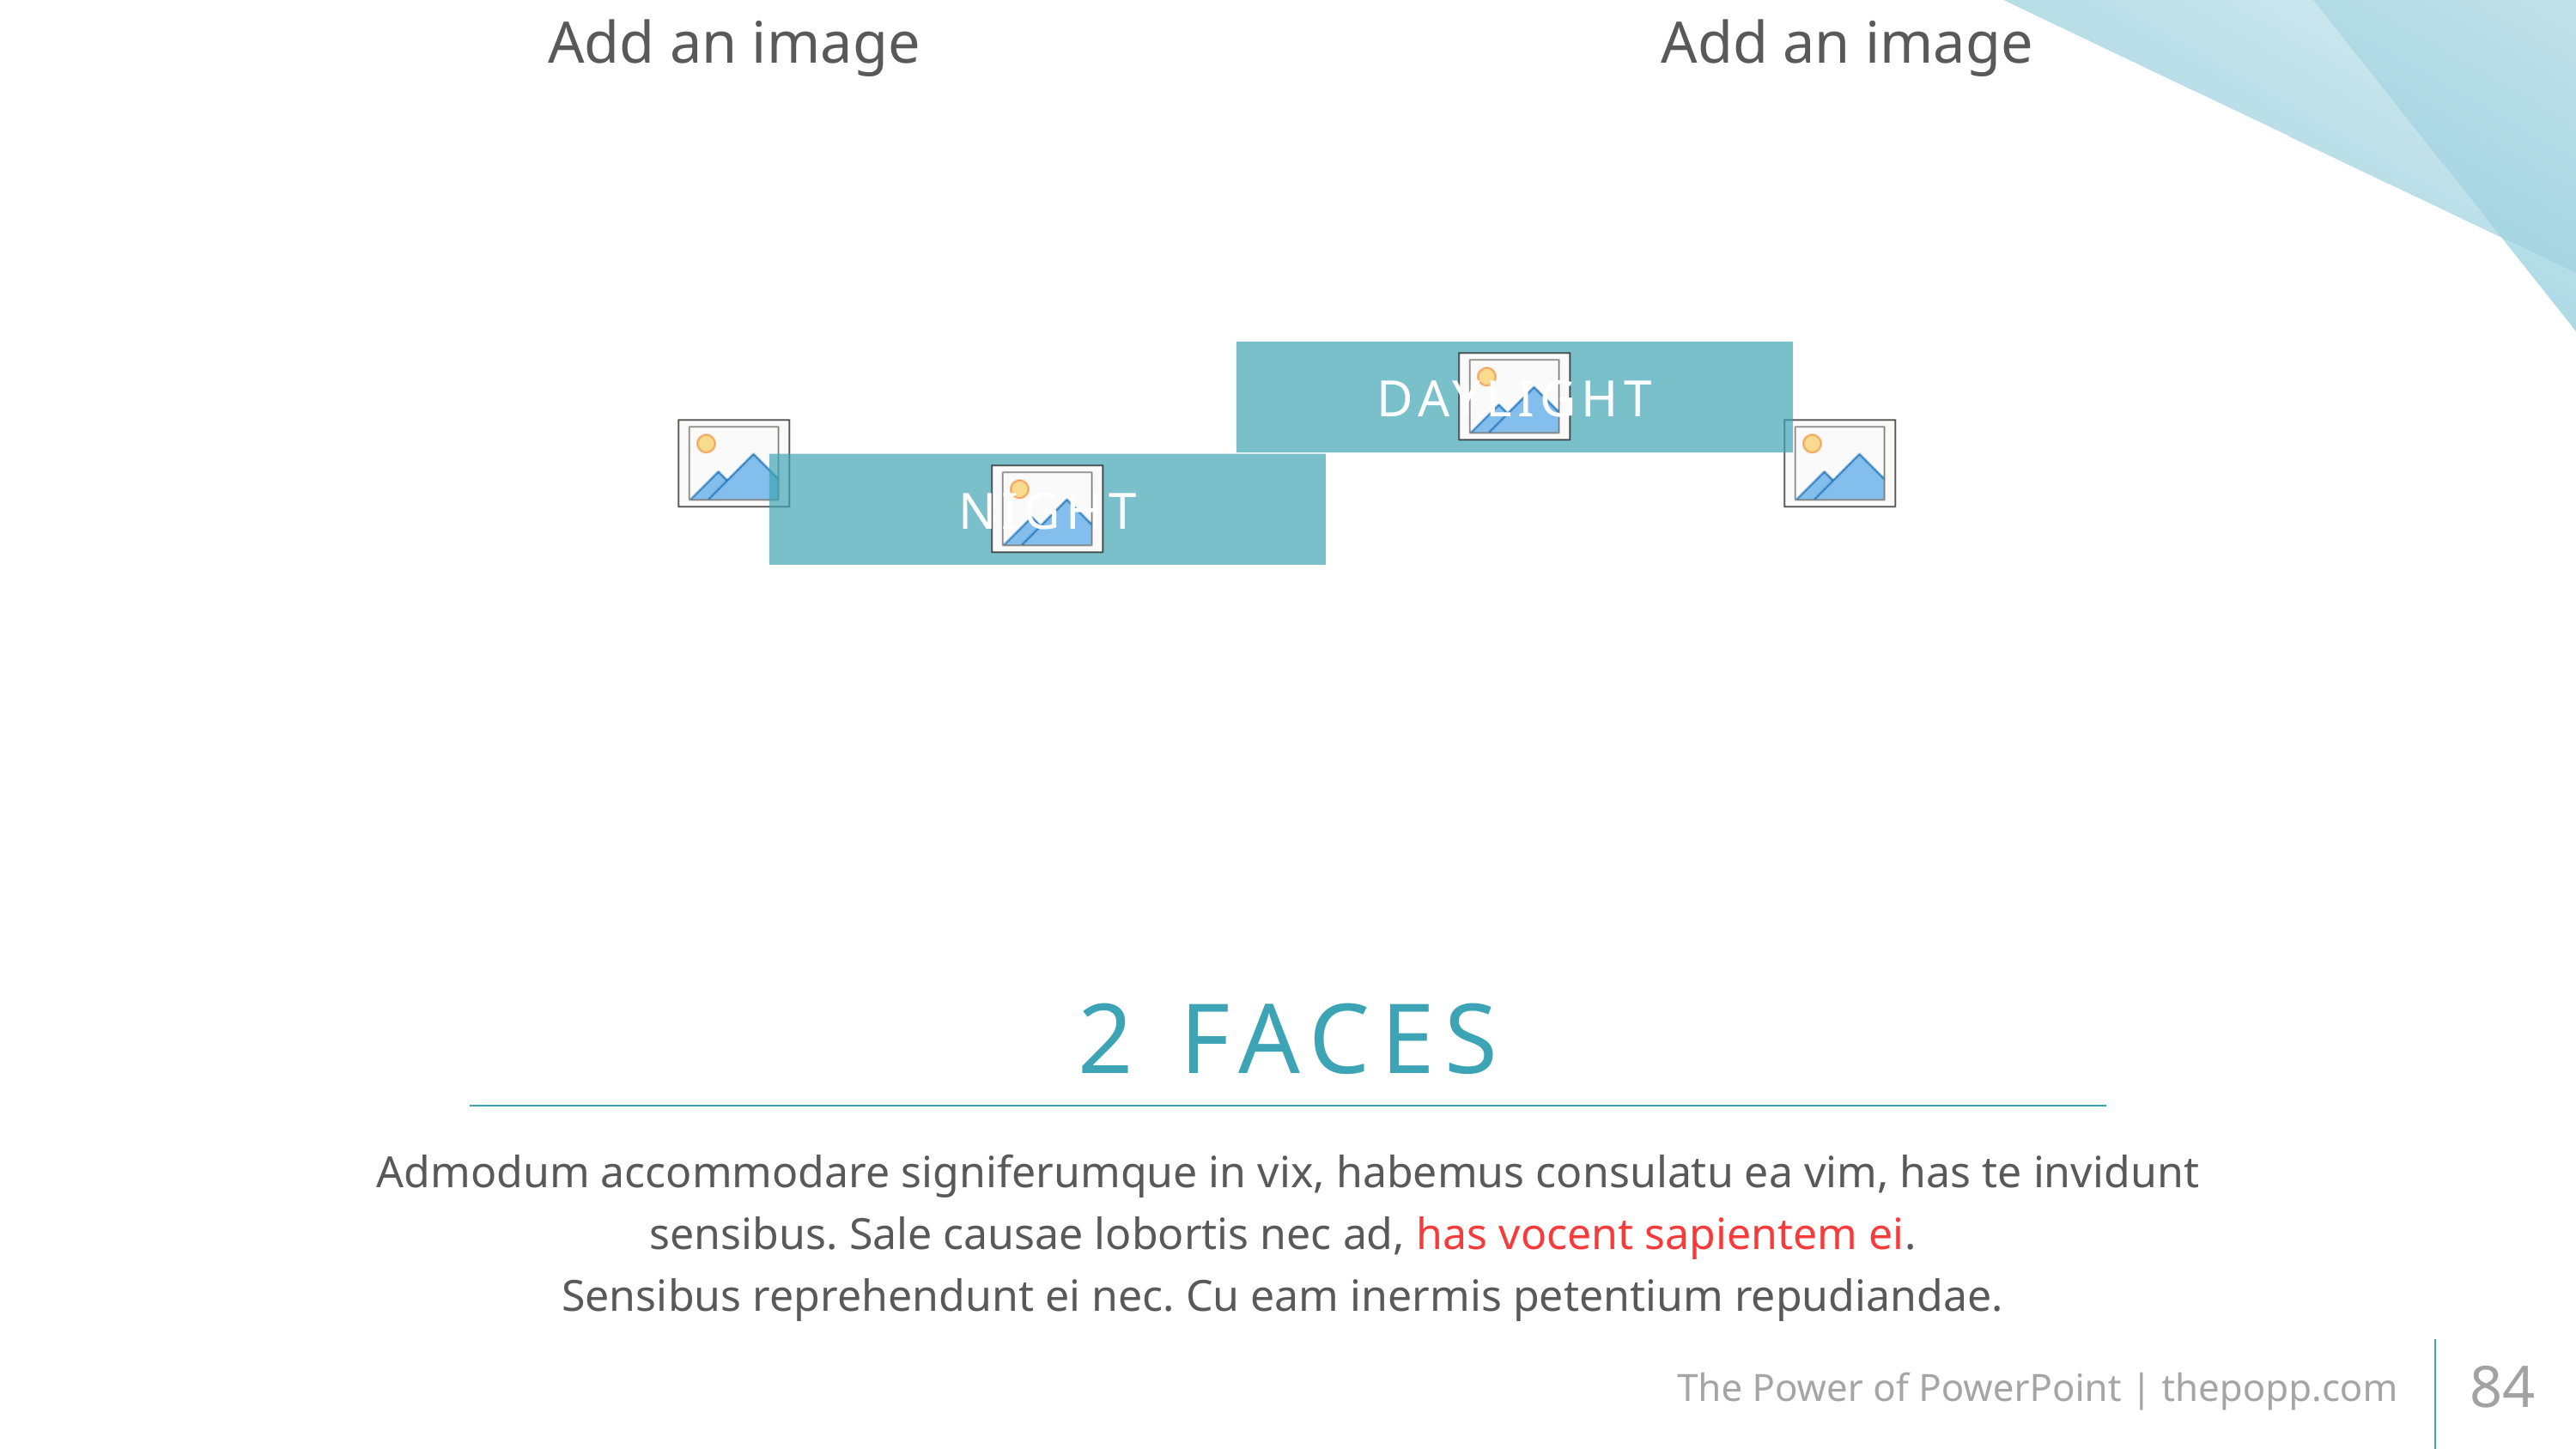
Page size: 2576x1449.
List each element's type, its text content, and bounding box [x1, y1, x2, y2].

footer The Power of PowerPoint | thepopp.com [1326, 1350, 2421, 1428]
picture [0, 0, 2576, 928]
list 2 FACES [400, 934, 2178, 1105]
list Admodum accommodare signiferumque in vix, habemus consulatu ea vim, has te invidunt sensibus. Sale causae lobortis nec ad, has vocent sapientem ei. Sensibus reprehendunt ei nec. Cu eam inermis petentium repudiandae. [295, 1123, 2282, 1340]
slide_number 84 [2446, 1350, 2575, 1428]
